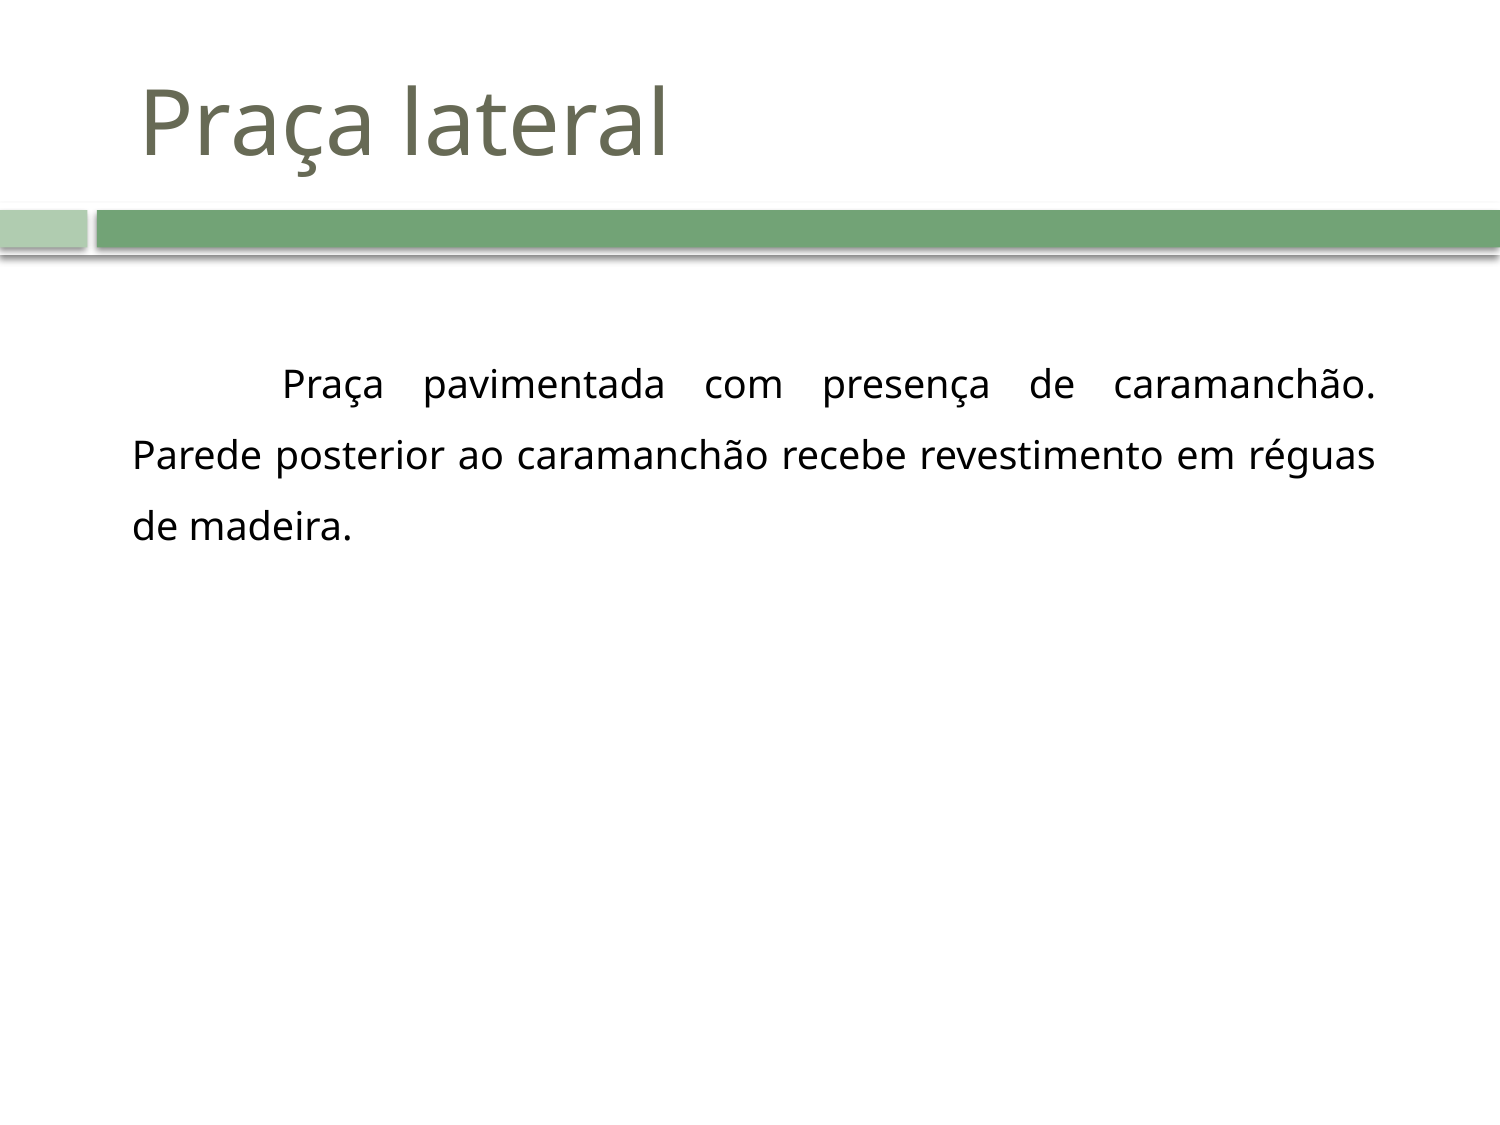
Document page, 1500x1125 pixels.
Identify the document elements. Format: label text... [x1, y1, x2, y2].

text_box Praça pavimentada com presença de caramanchão. Parede posterior ao caramanchão recebe revestimento em réguas de madeira. [117, 328, 1393, 1043]
title Praça lateral [99, 37, 1438, 200]
